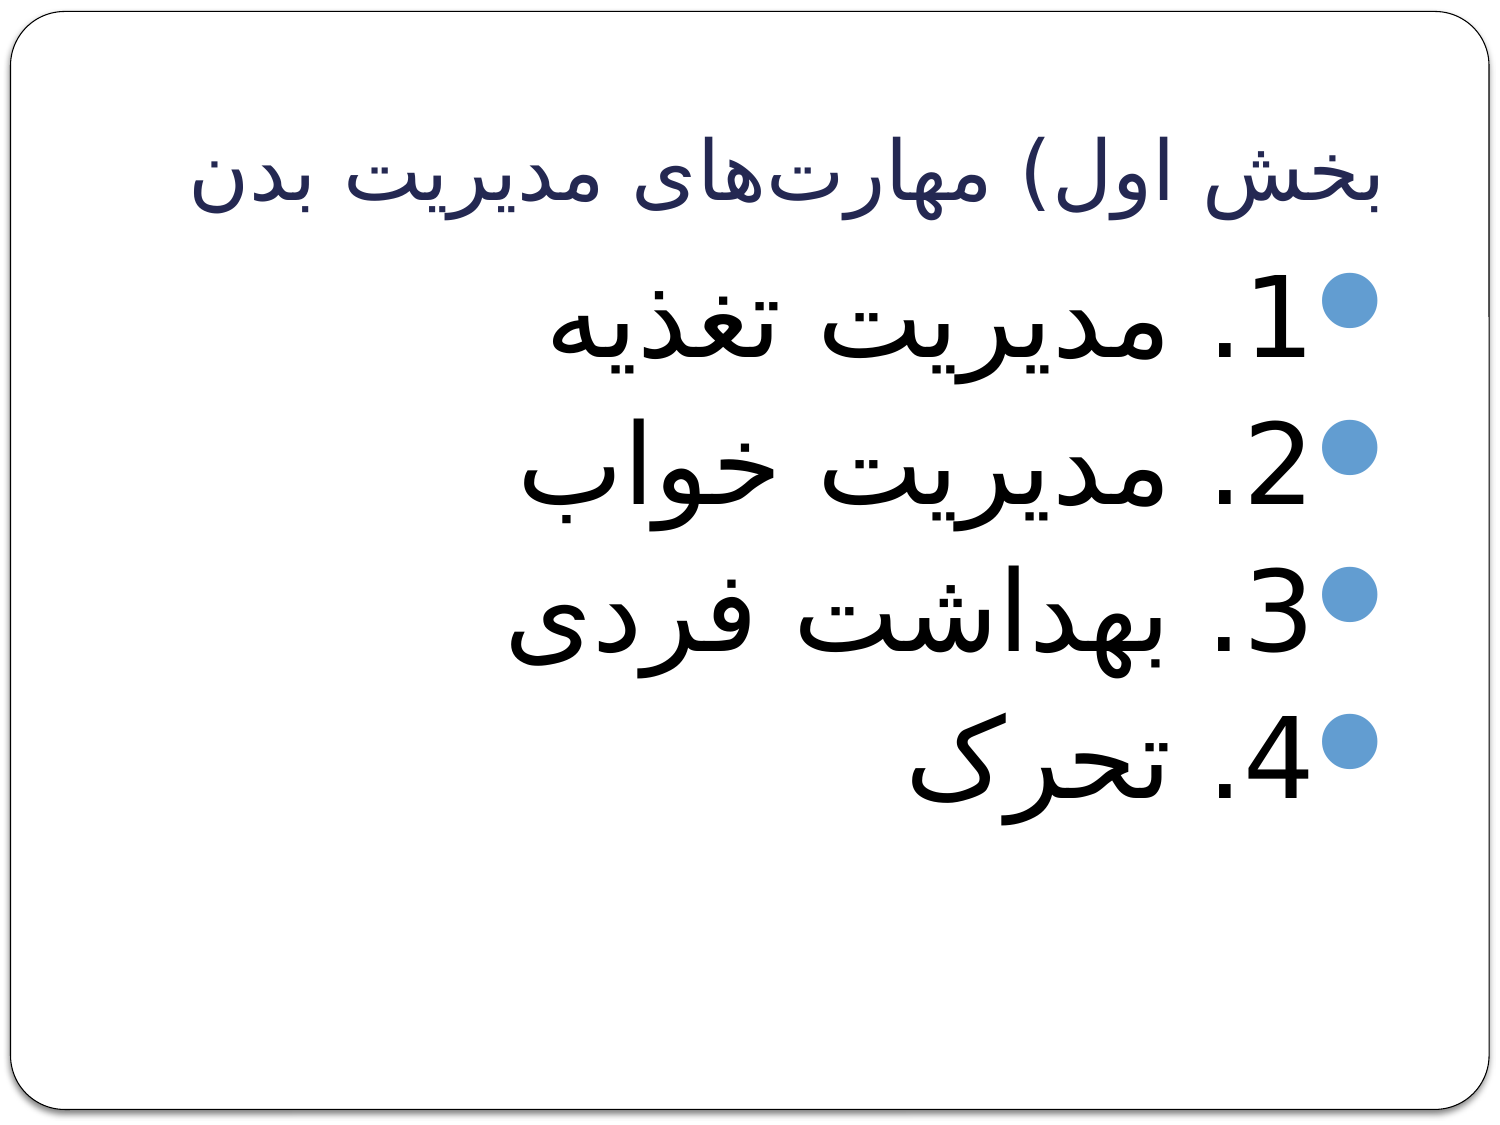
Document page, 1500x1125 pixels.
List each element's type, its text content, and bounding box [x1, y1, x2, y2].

title بخش اول) مهارت‌های مدیریت بدن [150, 45, 1425, 233]
list 1. مدیریت تغذیه 2. مدیریت خواب 3. بهداشت فردی 4. تحرک [150, 237, 1425, 988]
